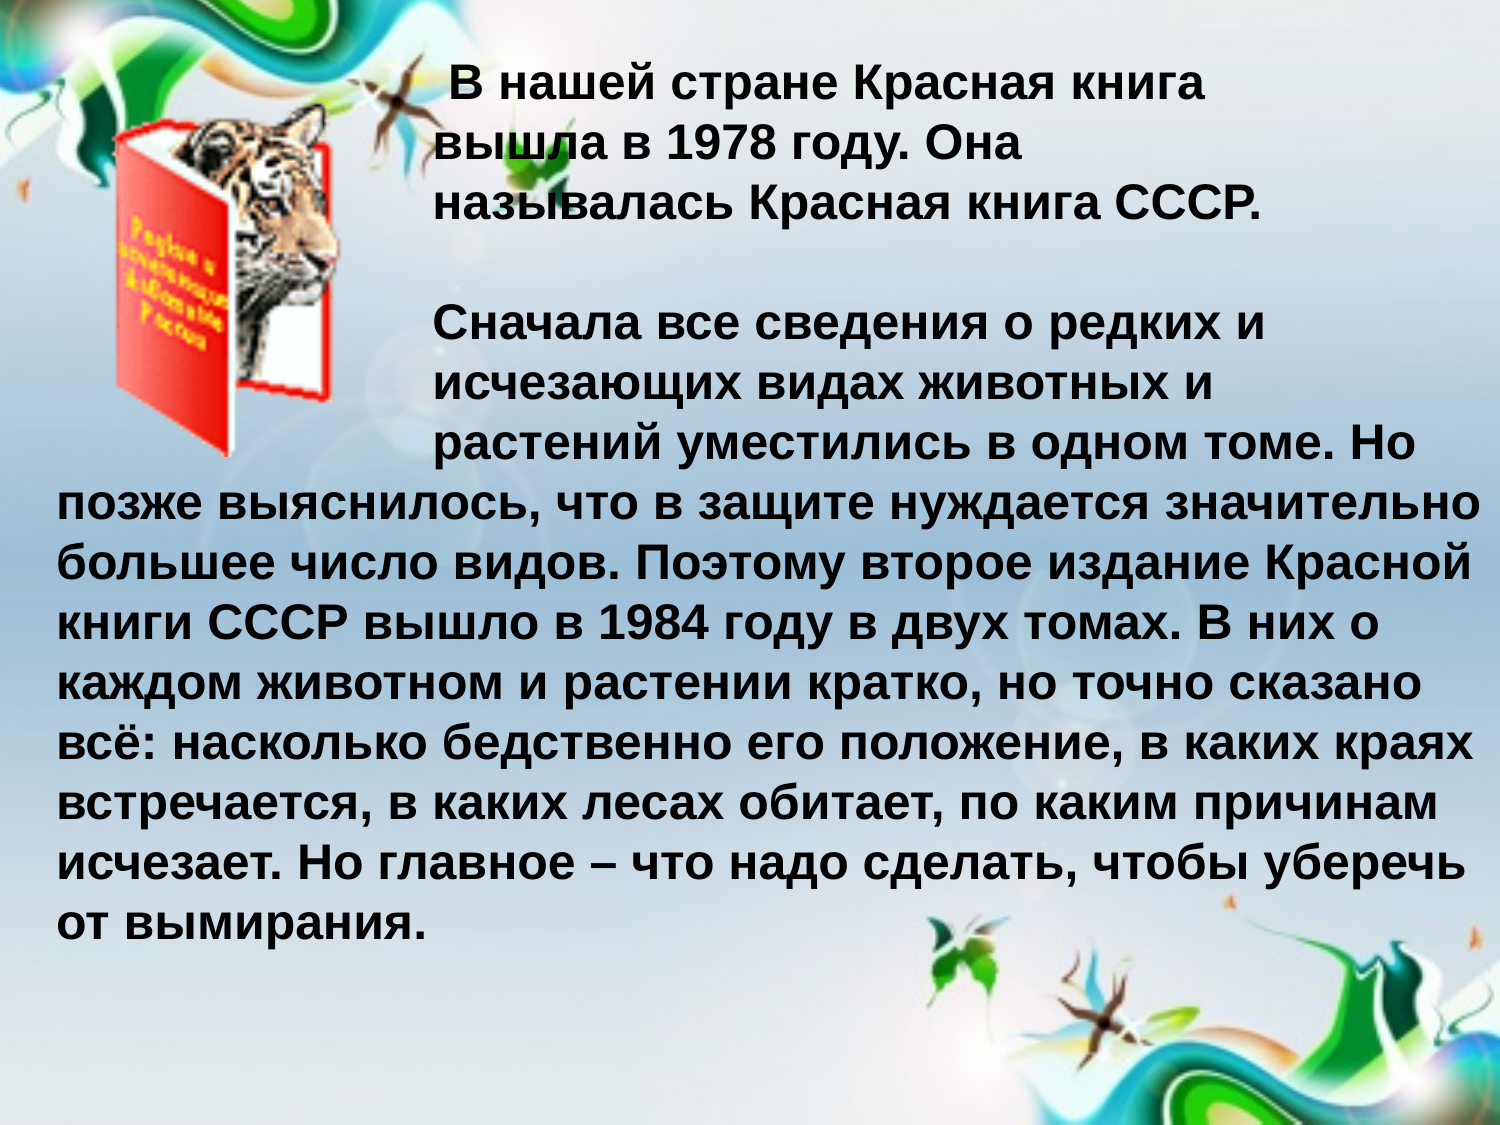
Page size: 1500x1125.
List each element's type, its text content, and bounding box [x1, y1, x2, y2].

picture [76, 101, 398, 457]
text_box В нашей стране Красная книга вышла в 1978 году. Она называлась Красная книга СССР. Сначала все сведения о редких и исчезающих видах животных и растений уместились в одном томе. Но позже выяснилось, что в защите нуждается значительно большее число видов. Поэтому второе издание Красной книги СССР вышло в 1984 году в двух томах. В них о каждом животном и растении кратко, но точно сказано всё: насколько бедственно его положение, в каких краях встречается, в каких лесах обитает, по каким причинам исчезает. Но главное – что надо сделать, чтобы уберечь от вымирания. [41, 42, 1500, 1018]
picture [0, 0, 1500, 1125]
